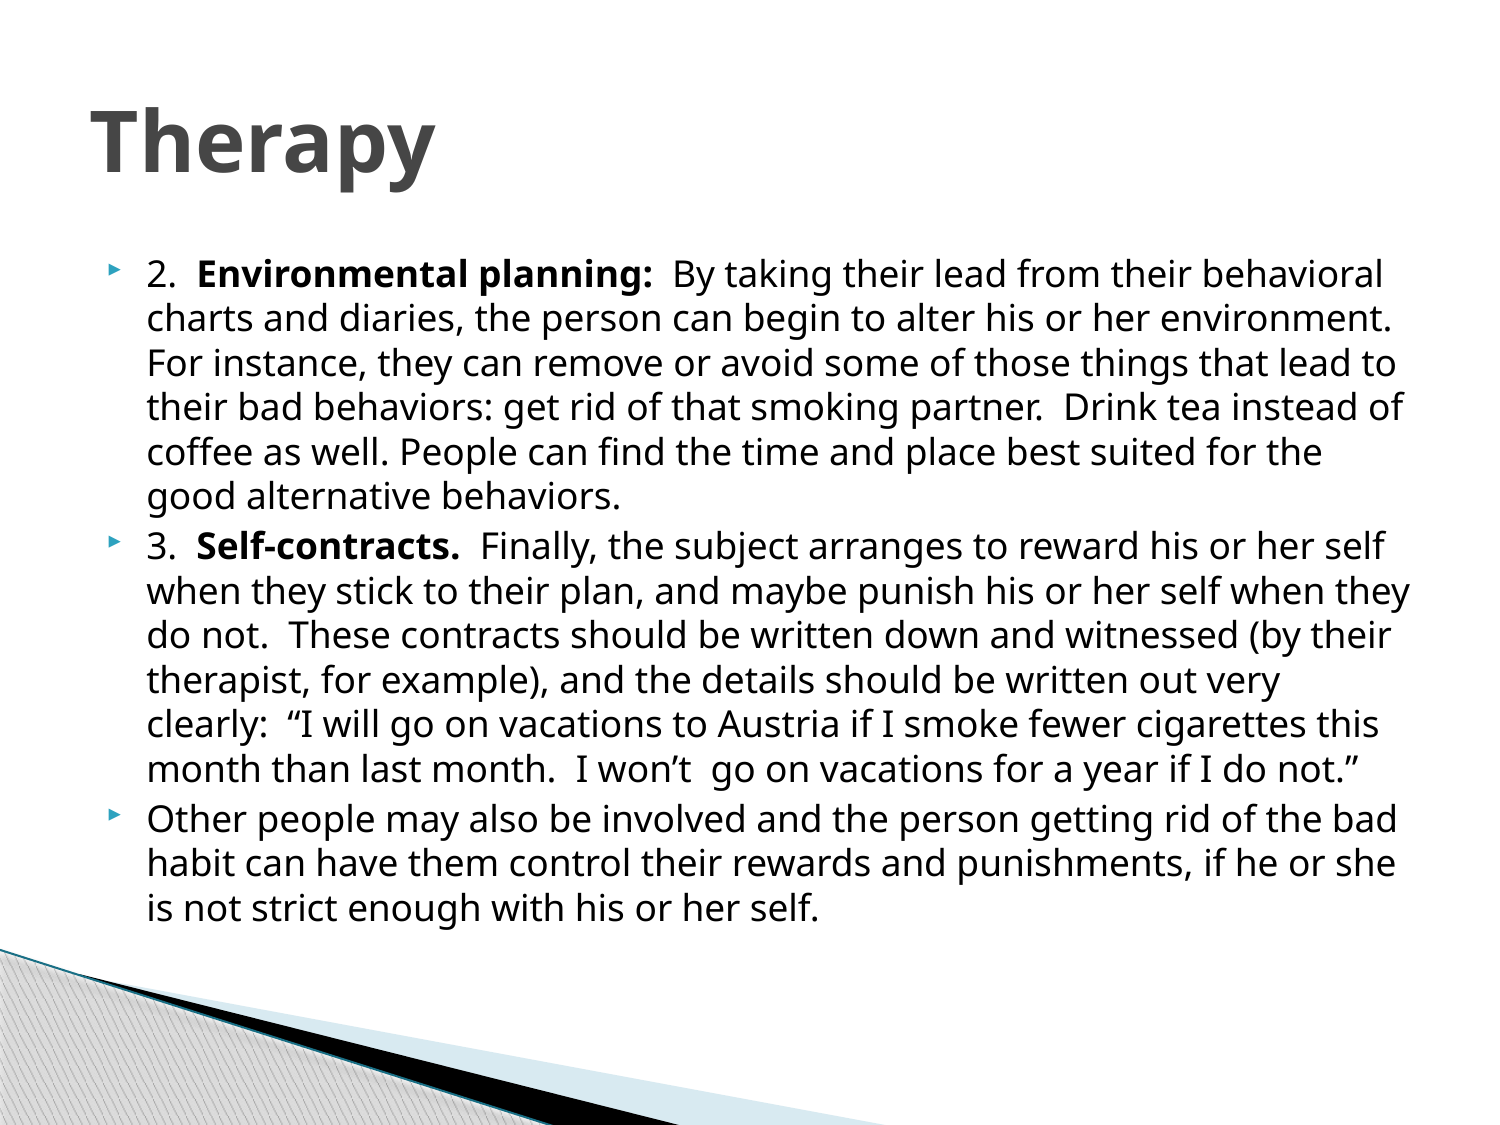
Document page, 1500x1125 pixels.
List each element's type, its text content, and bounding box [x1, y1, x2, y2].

list 2. Environmental planning: By taking their lead from their behavioral charts and diaries, the person can begin to alter his or her environment. For instance, they can remove or avoid some of those things that lead to their bad behaviors: get rid of that smoking partner. Drink tea instead of coffee as well. People can find the time and place best suited for the good alternative behaviors. 3. Self-contracts. Finally, the subject arranges to reward his or her self when they stick to their plan, and maybe punish his or her self when they do not. These contracts should be written down and witnessed (by their therapist, for example), and the details should be written out very clearly: “I will go on vacations to Austria if I smoke fewer cigarettes this month than last month. I won’t go on vacations for a year if I do not.” Other people may also be involved and the person getting rid of the bad habit can have them control their rewards and punishments, if he or she is not strict enough with his or her self. [75, 243, 1425, 986]
title Therapy [75, 45, 1425, 233]
